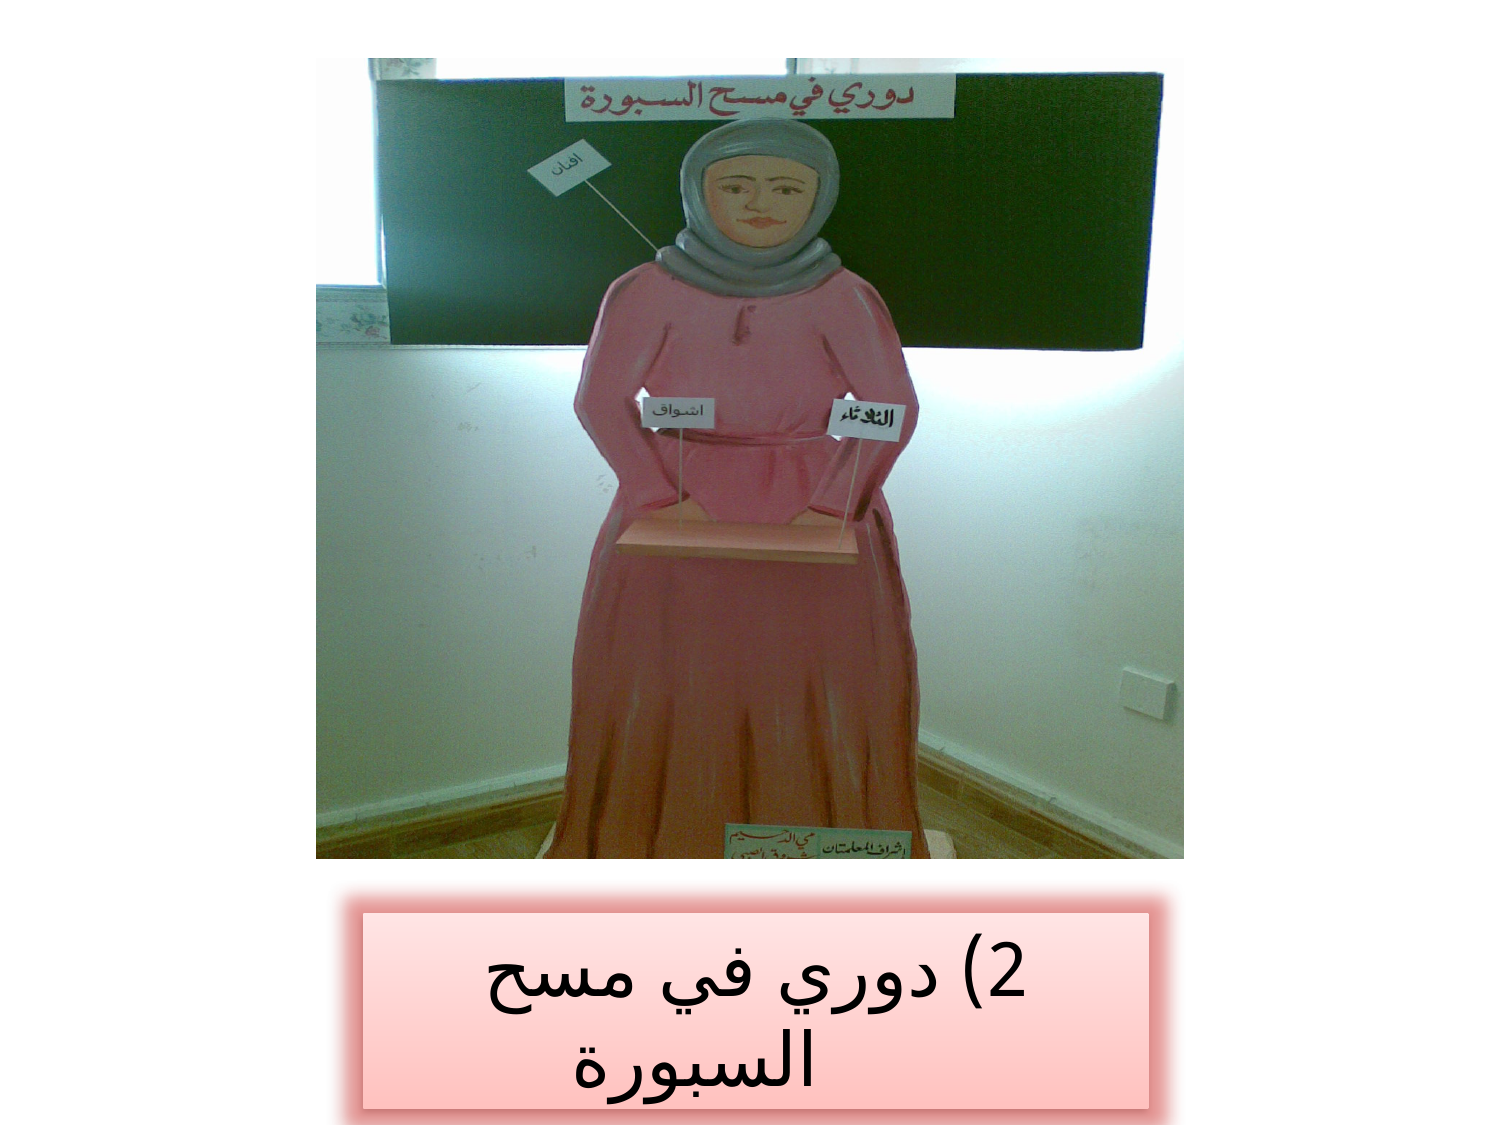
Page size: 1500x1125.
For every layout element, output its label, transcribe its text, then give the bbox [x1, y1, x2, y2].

text_box 2) دوري في مسح السبورة [363, 913, 1149, 1109]
picture [316, 58, 1184, 859]
